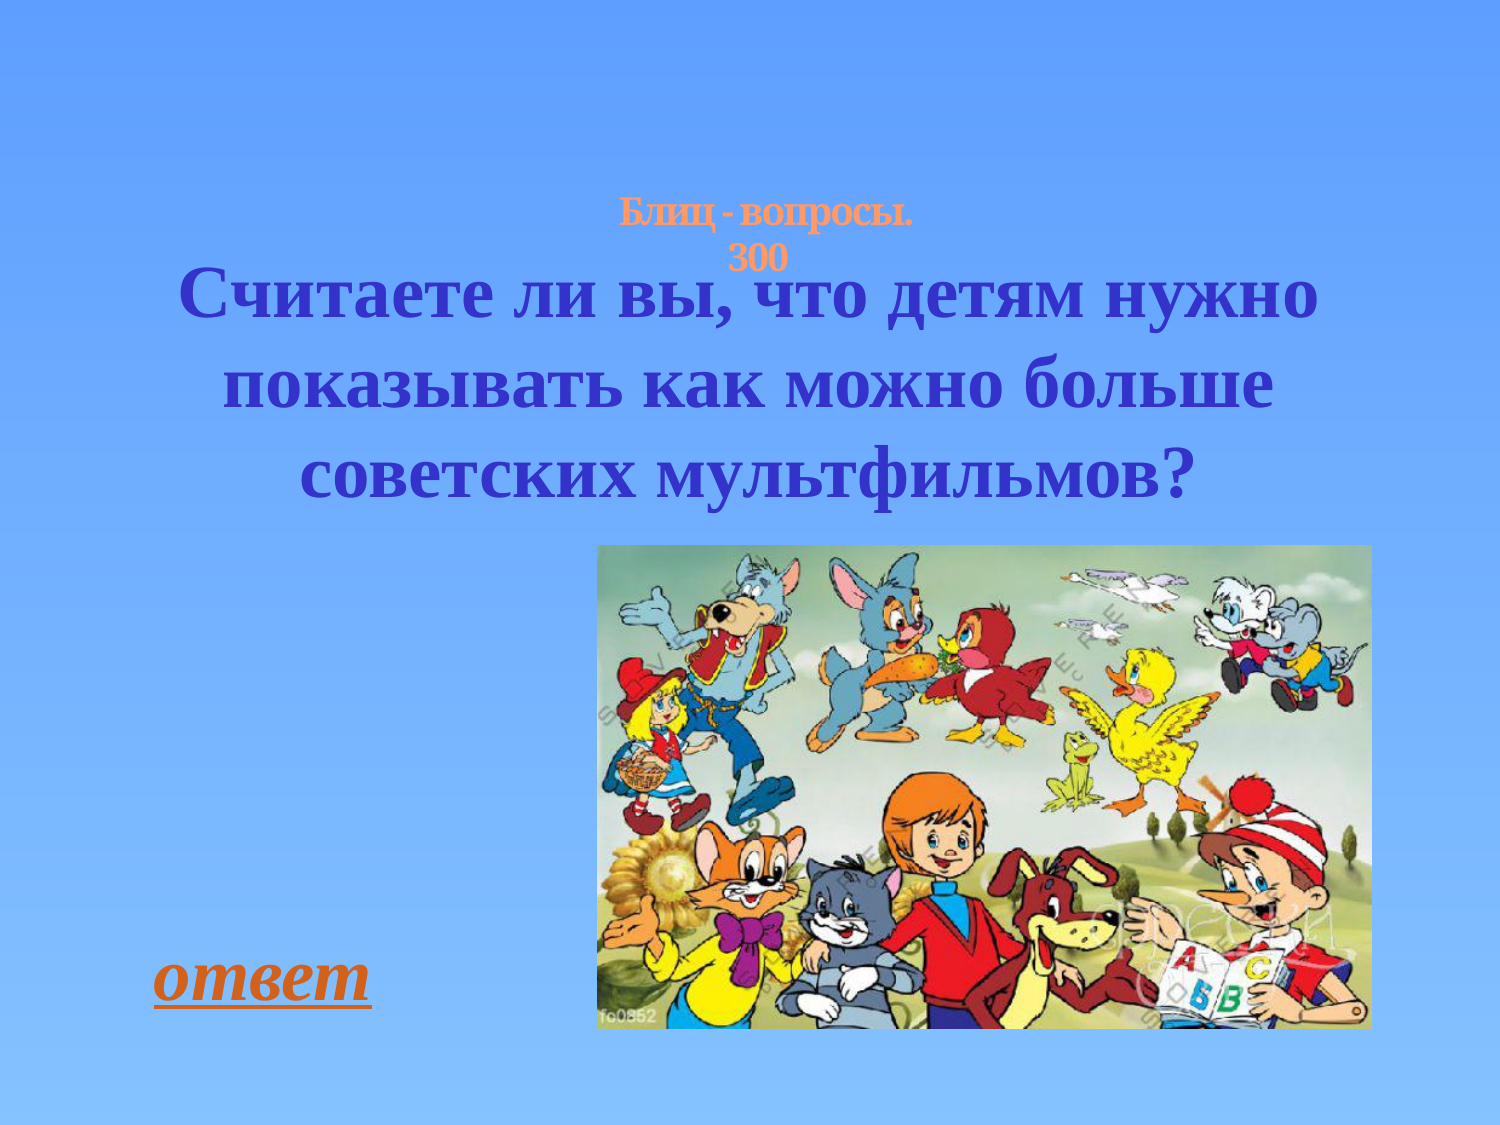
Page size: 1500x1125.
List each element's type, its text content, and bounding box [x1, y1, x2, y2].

picture [597, 545, 1372, 1029]
title Блиц - вопросы. 300 [124, 137, 1400, 235]
text_box ответ [138, 918, 388, 1024]
text_box Считаете ли вы, что детям нужно показывать как можно больше советских мультфильмов? [70, 235, 1427, 521]
